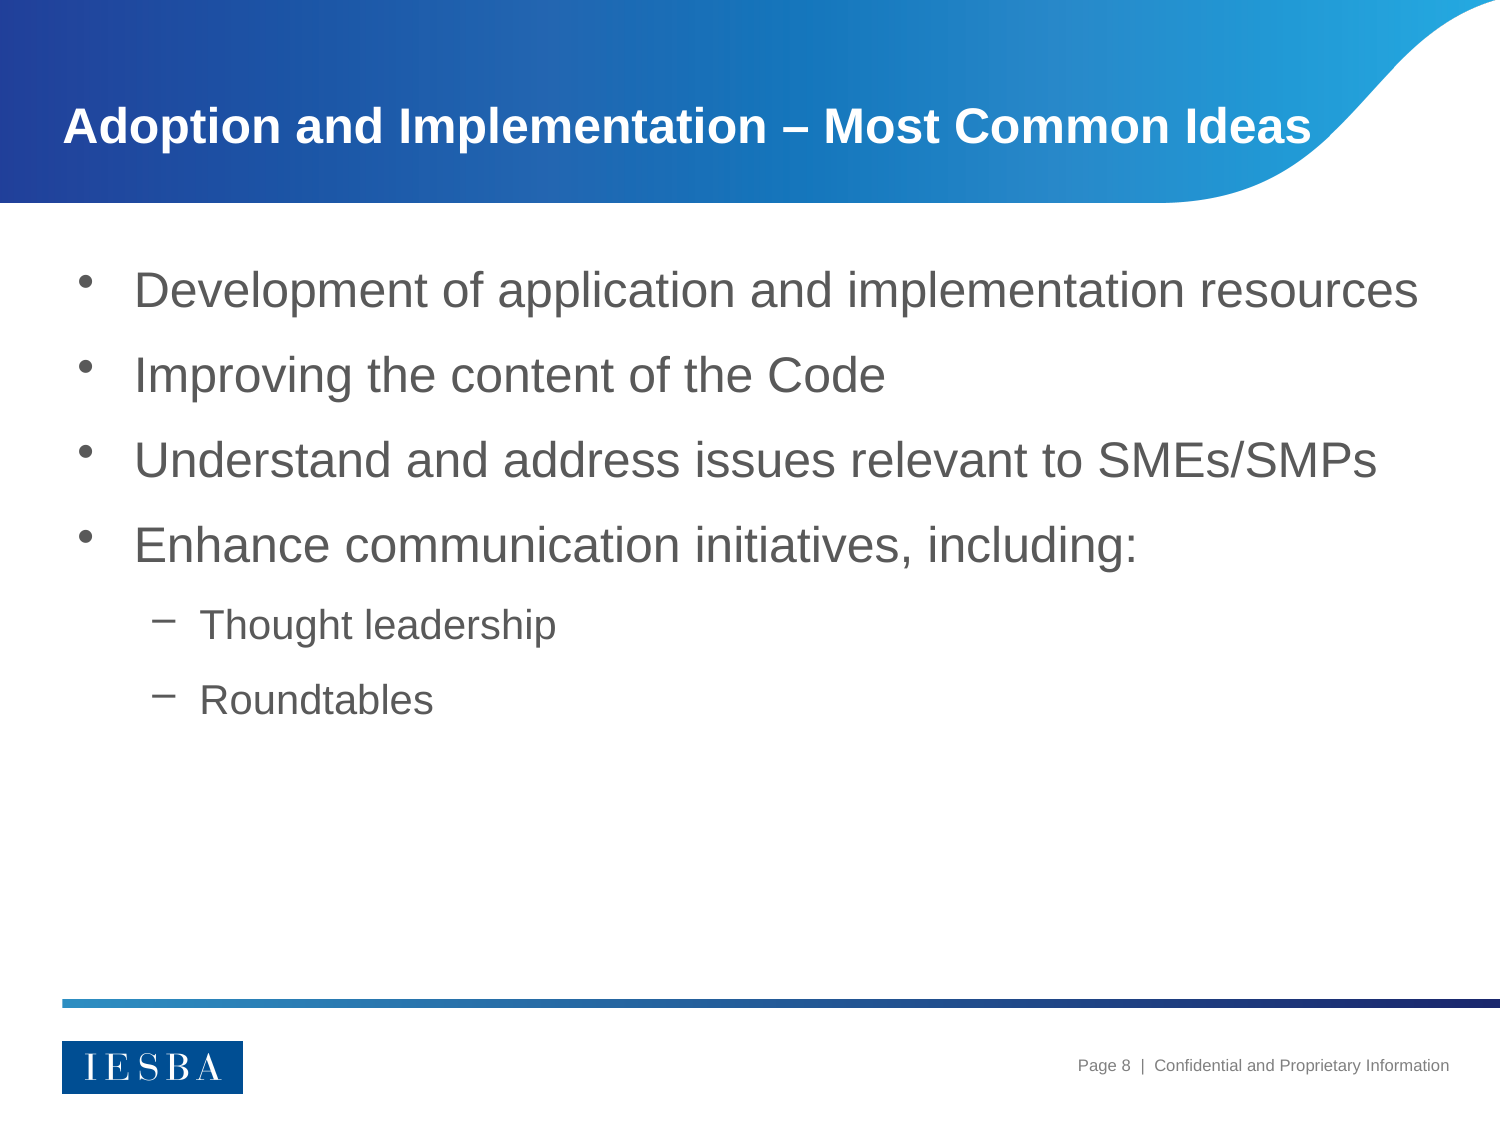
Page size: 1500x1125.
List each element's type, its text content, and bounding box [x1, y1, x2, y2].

title Adoption and Implementation – Most Common Ideas [62, 79, 1338, 167]
picture [62, 1041, 243, 1094]
picture [0, 0, 1497, 203]
list Development of application and implementation resources Improving the content of the Code Understand and address issues relevant to SMEs/SMPs Enhance communication initiatives, including: Thought leadership Roundtables [62, 249, 1450, 925]
